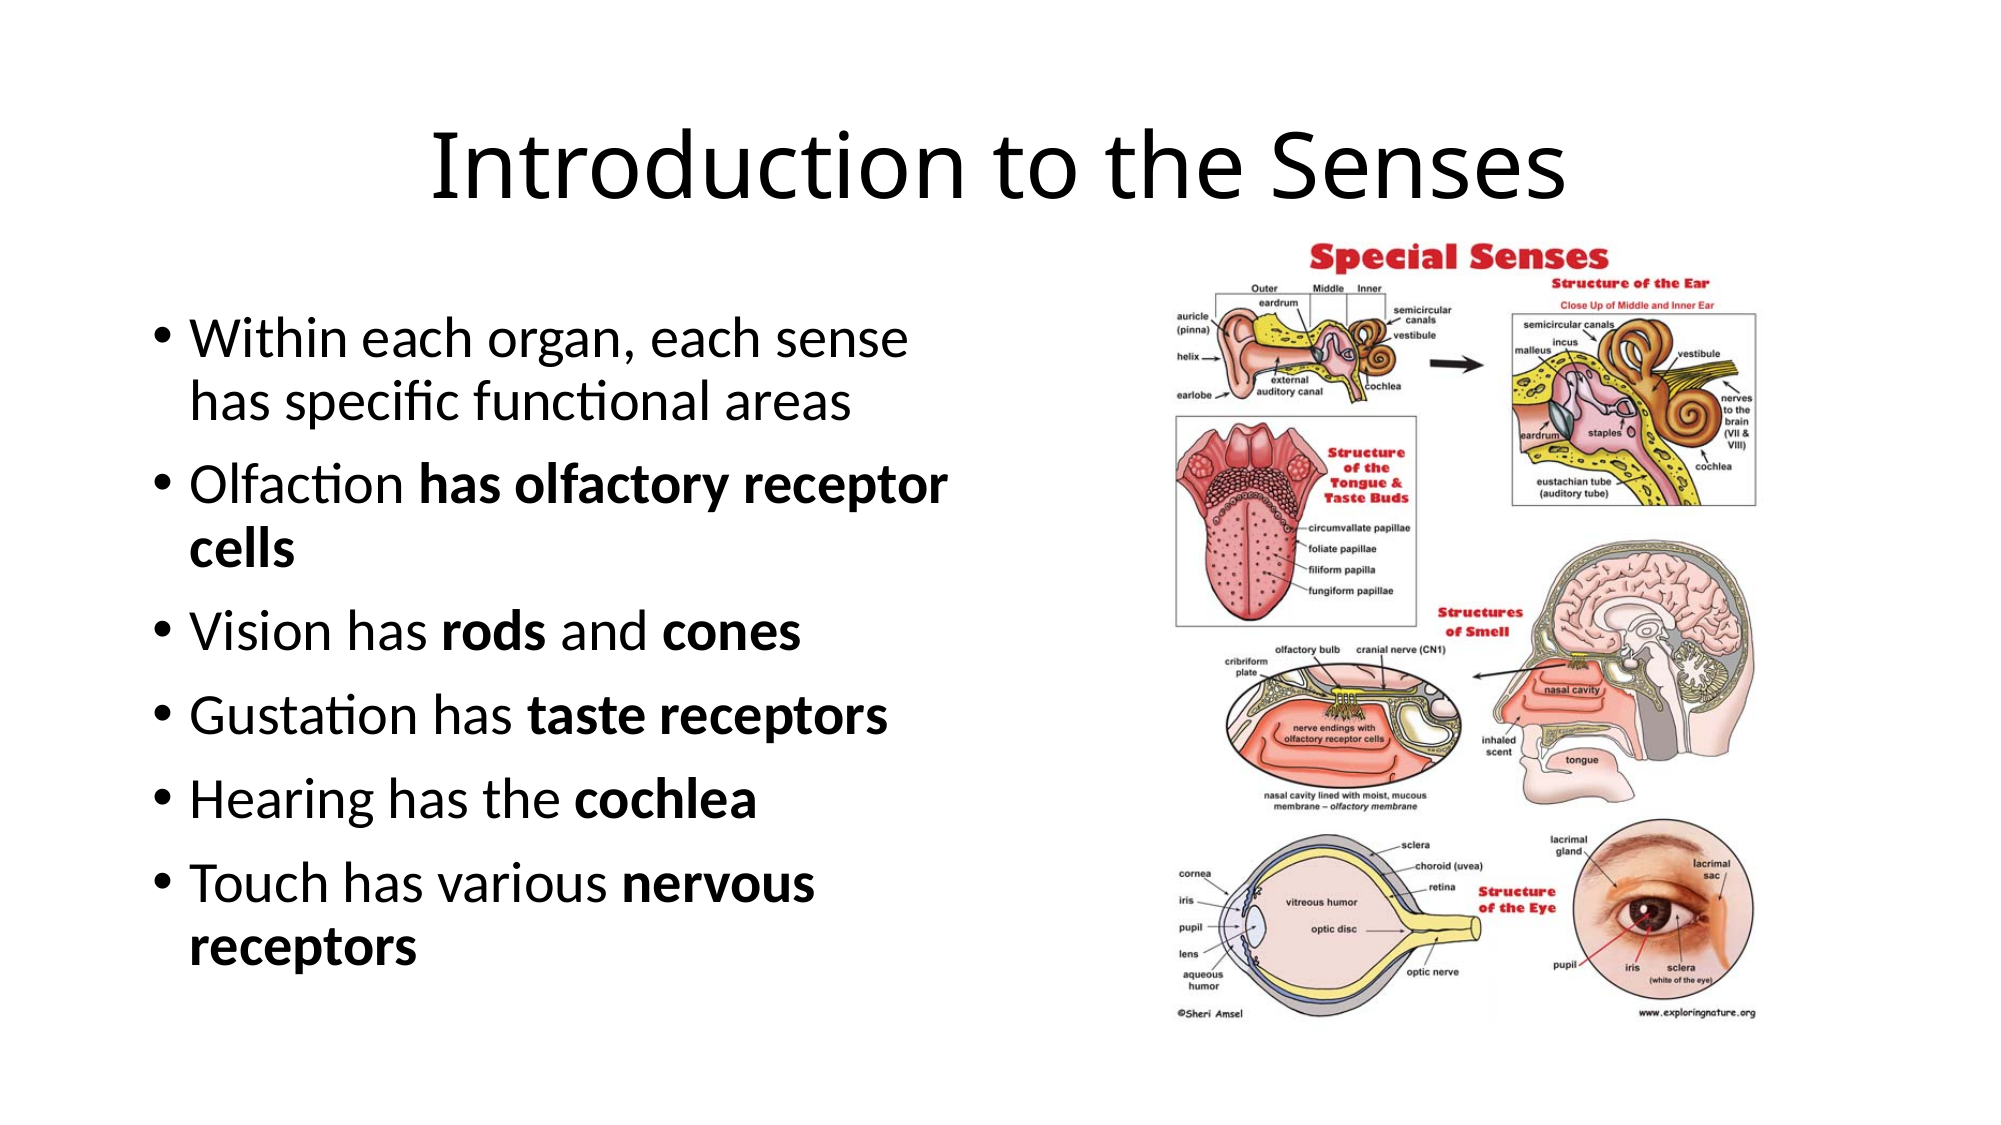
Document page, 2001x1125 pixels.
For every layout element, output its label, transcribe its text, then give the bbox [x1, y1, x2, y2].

title Introduction to the Senses [137, 59, 1863, 278]
list Within each organ, each sense has specific functional areas Olfaction has olfactory receptor cells Vision has rods and cones Gustation has taste receptors Hearing has the cochlea Touch has various nervous receptors [137, 299, 988, 1014]
picture [1138, 207, 1794, 1057]
